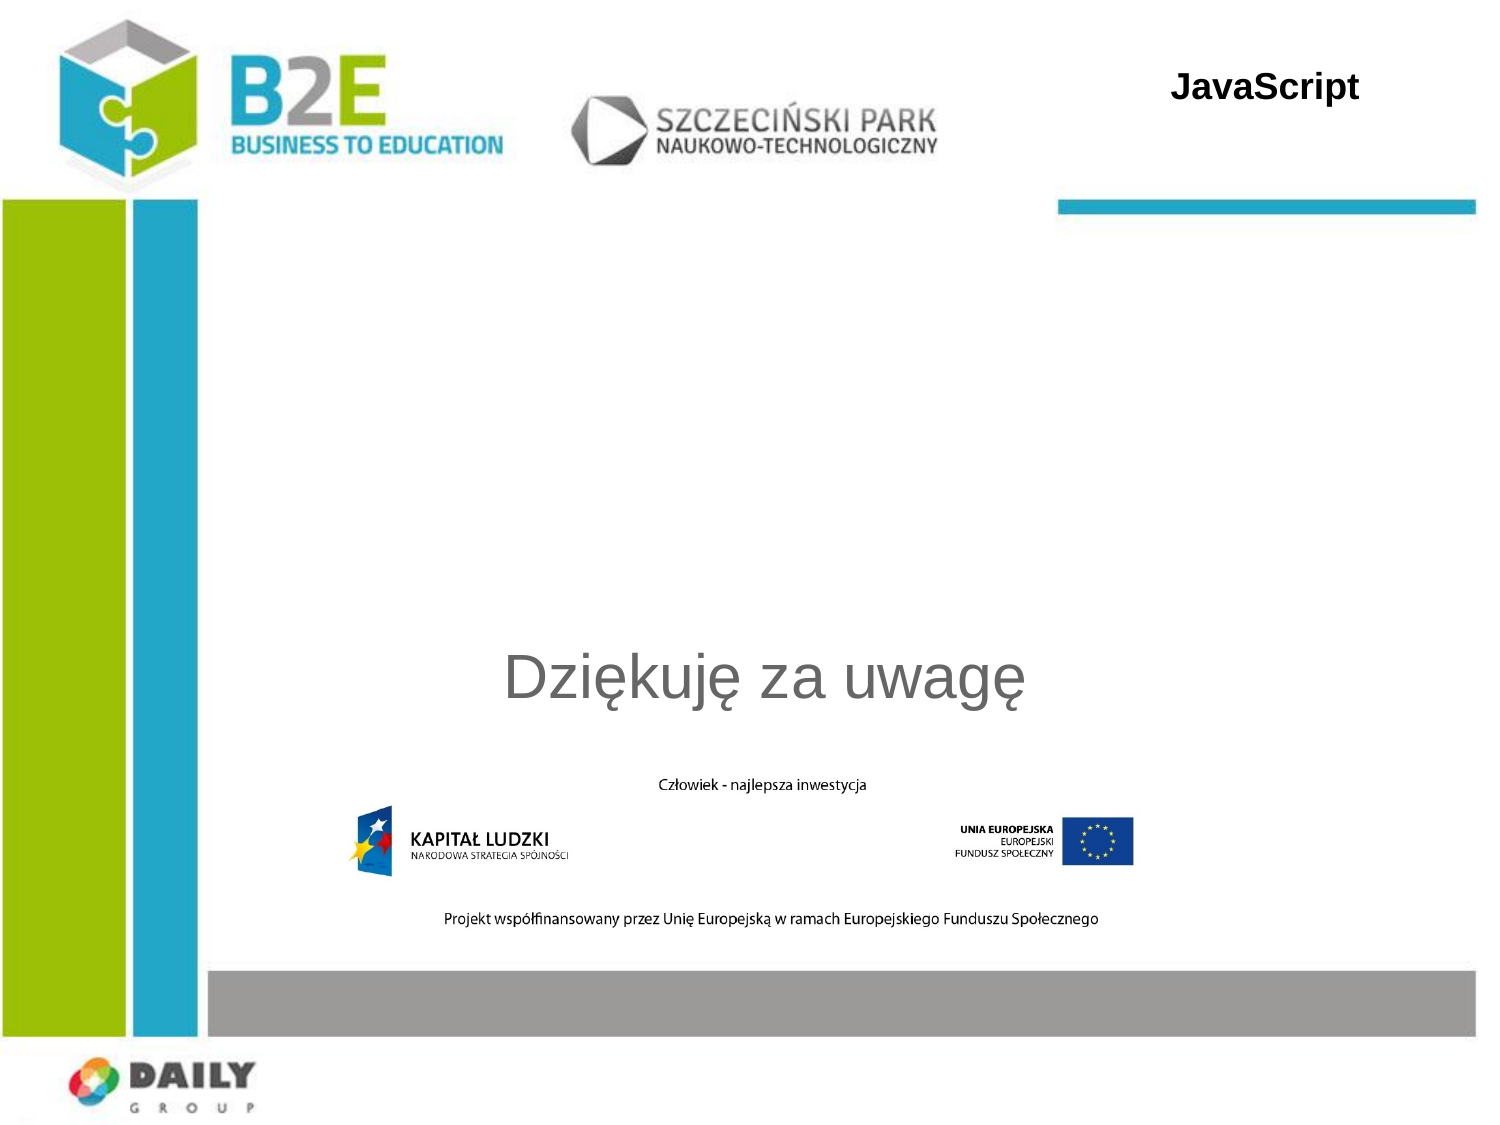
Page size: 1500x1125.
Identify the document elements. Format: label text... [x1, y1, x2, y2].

subtitle Dziękuję za uwagę [112, 621, 1388, 793]
picture [0, 0, 1500, 1125]
text_box JavaScript [1155, 54, 1375, 115]
